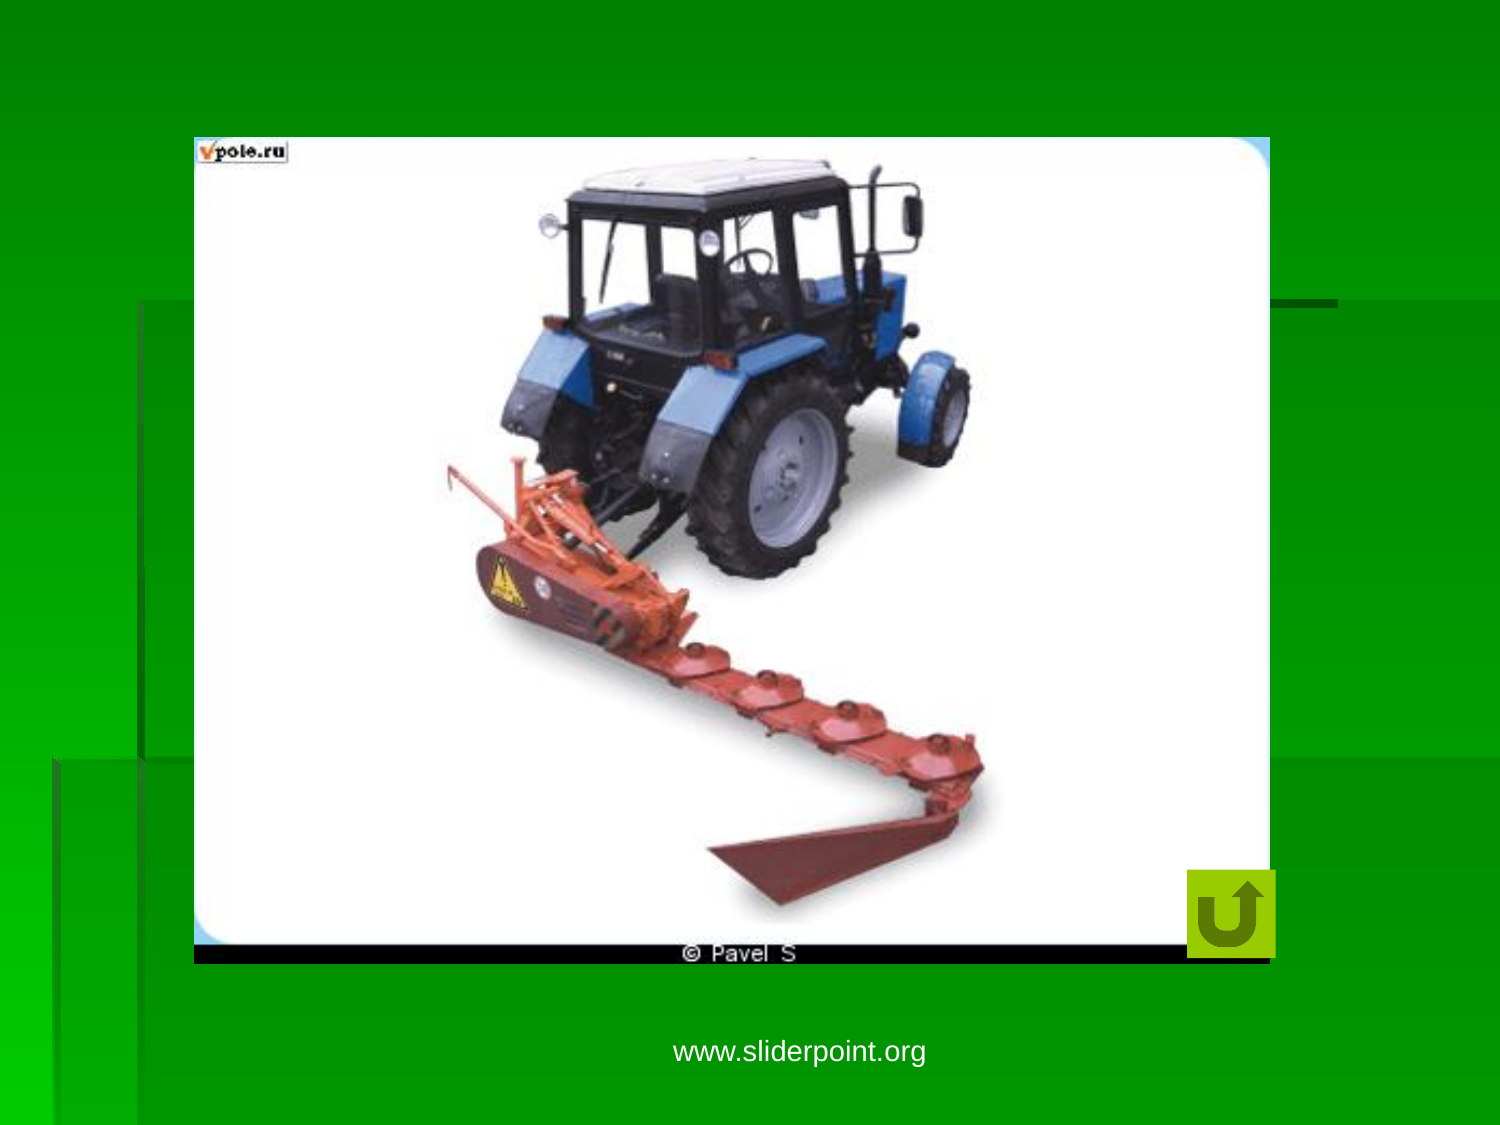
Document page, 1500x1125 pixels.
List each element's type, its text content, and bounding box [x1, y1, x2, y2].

footer www.sliderpoint.org [562, 1024, 1038, 1103]
picture [194, 136, 1270, 965]
